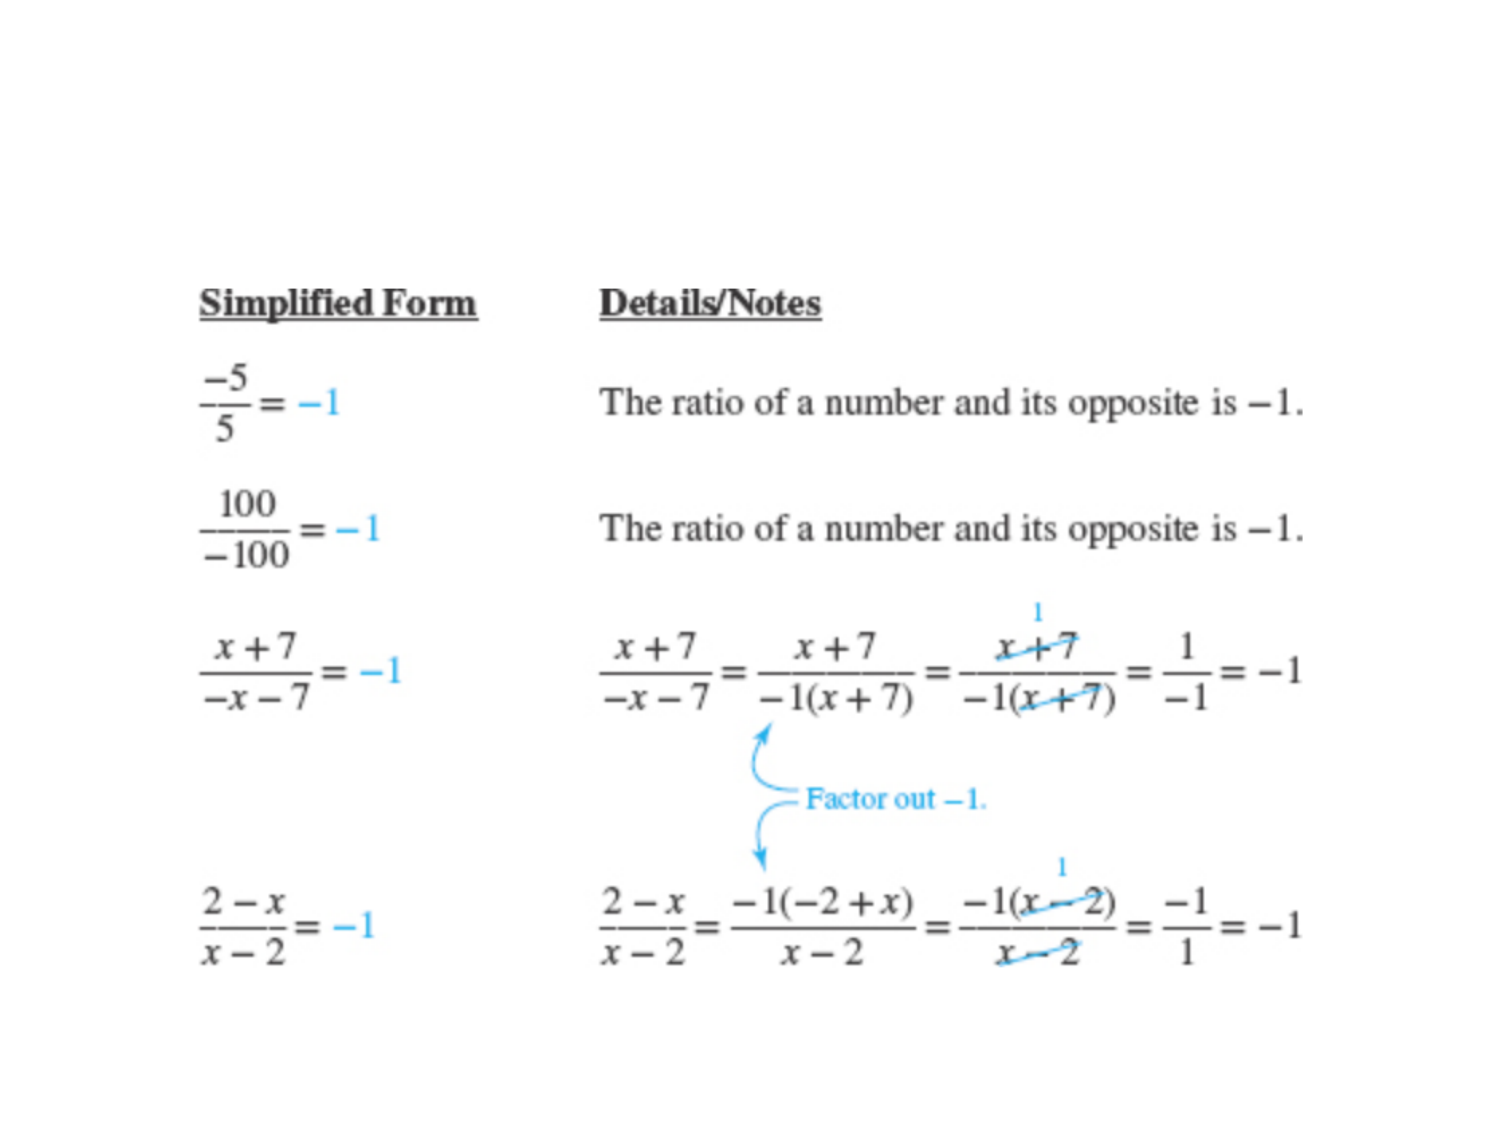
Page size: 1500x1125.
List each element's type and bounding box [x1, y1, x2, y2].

list [74, 262, 1426, 1006]
